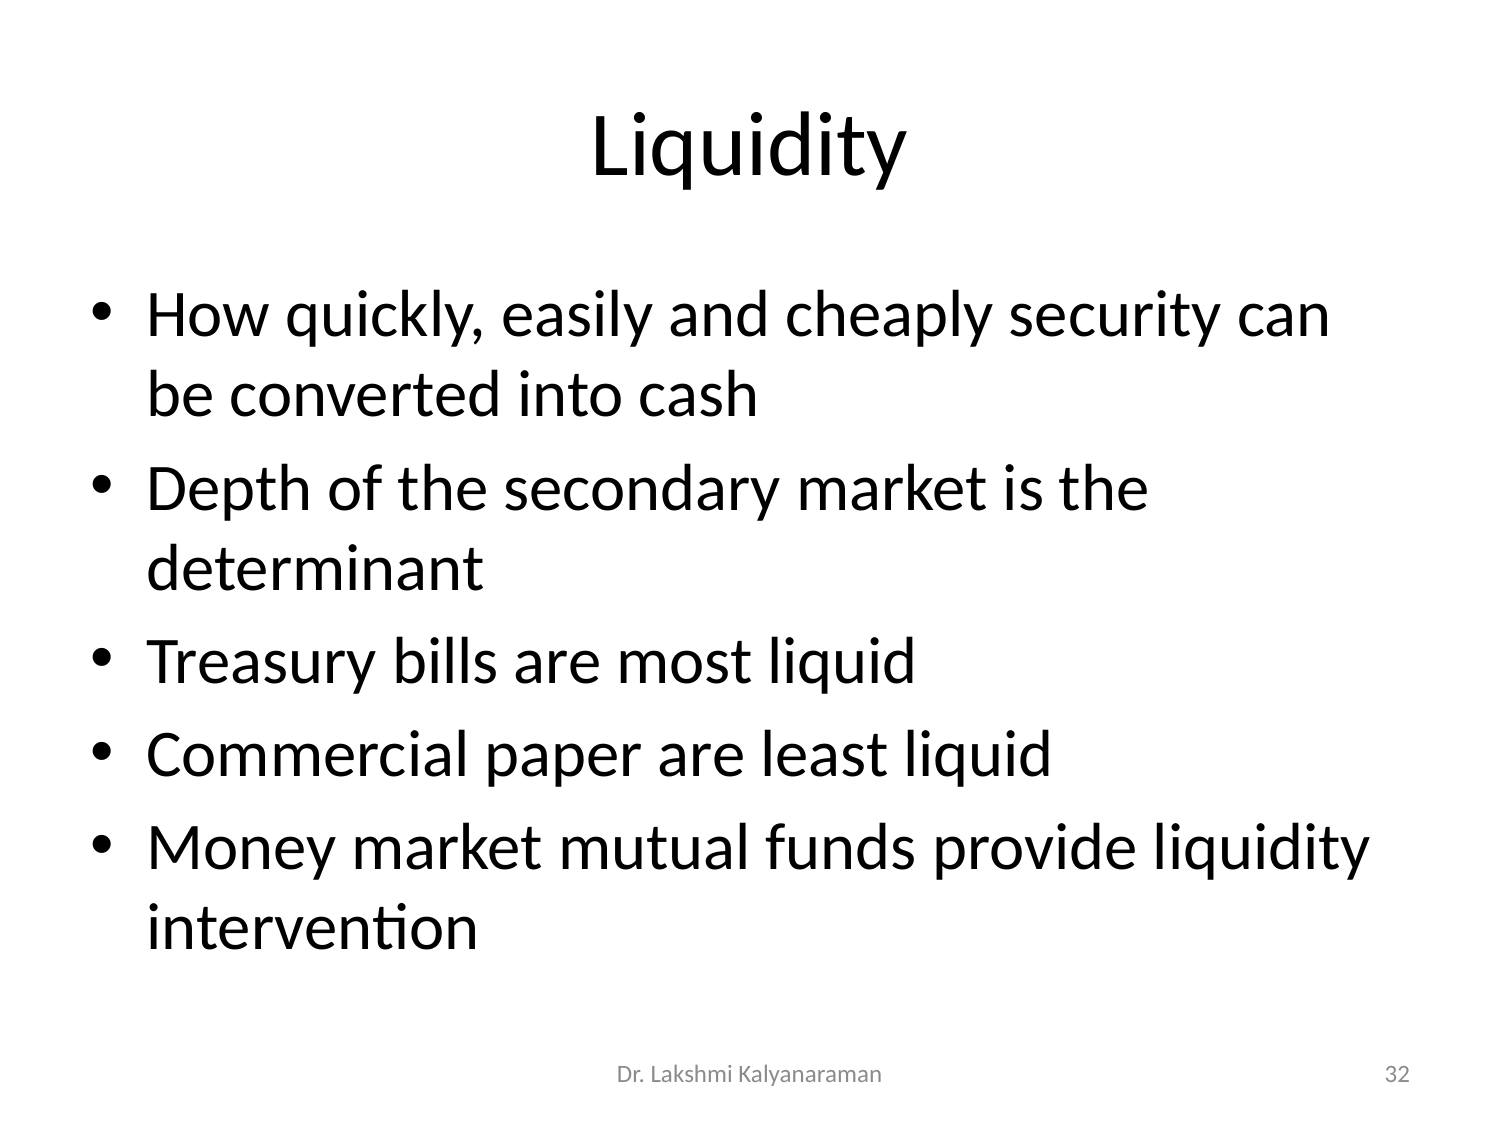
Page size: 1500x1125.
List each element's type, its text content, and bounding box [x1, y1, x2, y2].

list How quickly, easily and cheaply security can be converted into cash Depth of the secondary market is the determinant Treasury bills are most liquid Commercial paper are least liquid Money market mutual funds provide liquidity intervention [75, 262, 1425, 1005]
title Liquidity [75, 45, 1425, 233]
slide_number 32 [1074, 1042, 1425, 1103]
footer Dr. Lakshmi Kalyanaraman [512, 1042, 988, 1103]
